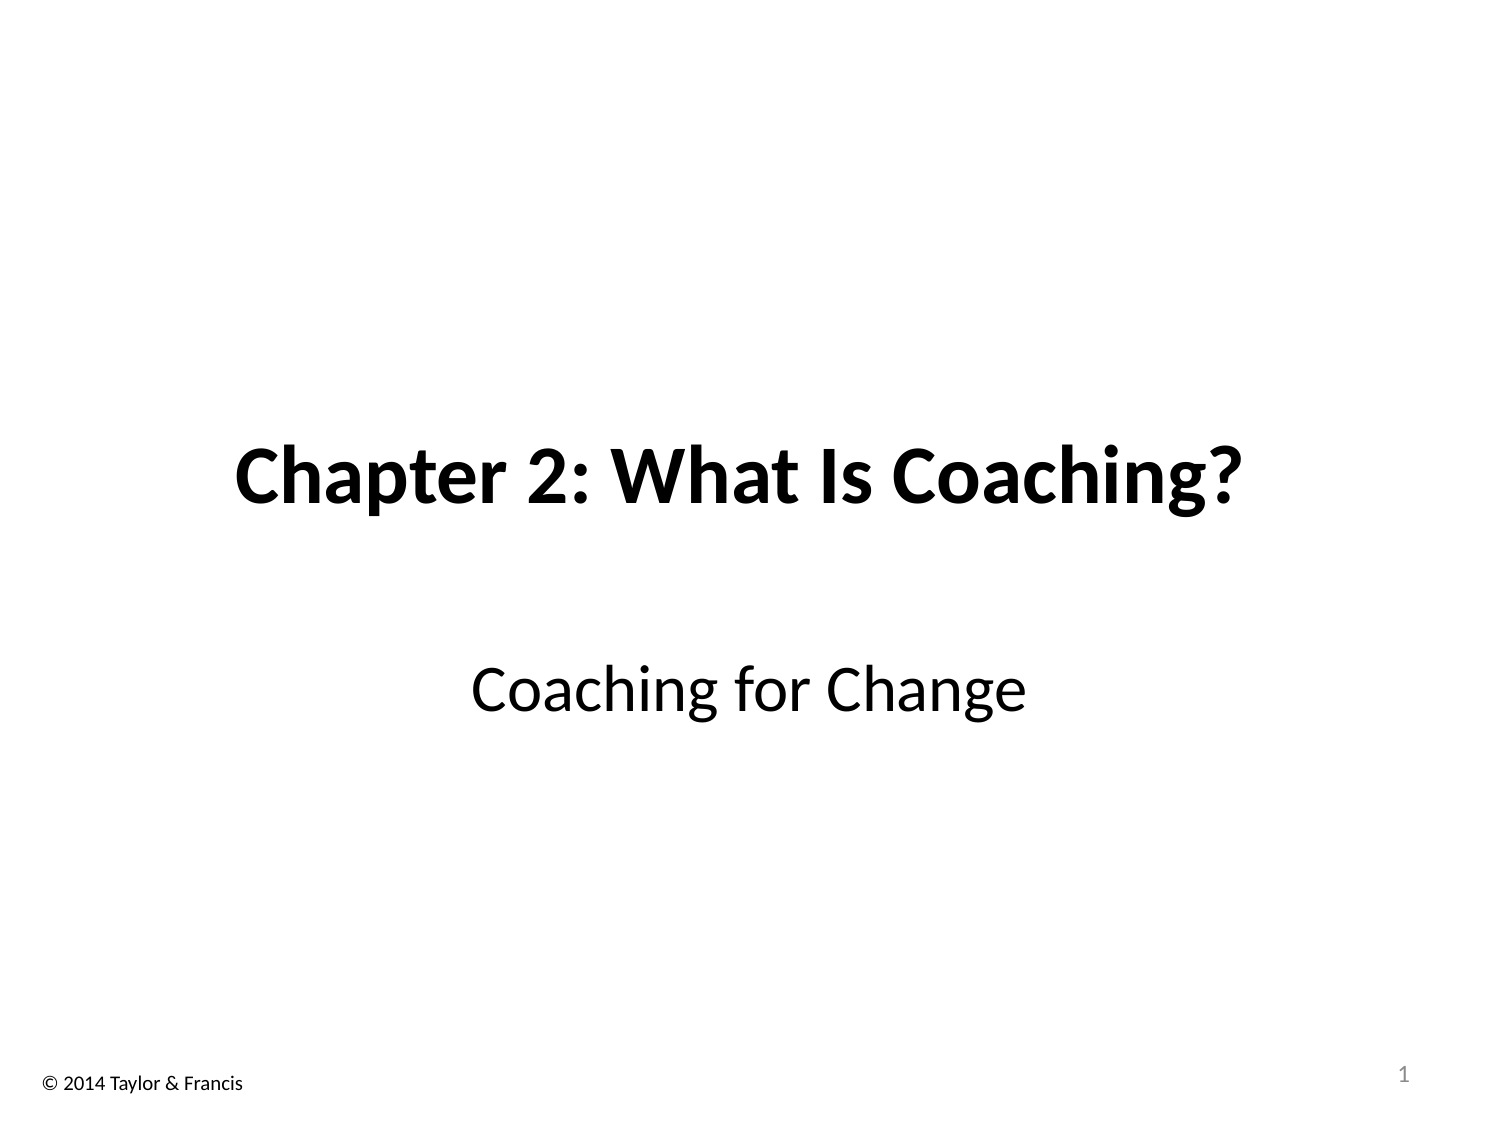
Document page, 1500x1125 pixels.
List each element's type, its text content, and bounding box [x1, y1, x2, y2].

title Chapter 2: What Is Coaching? [112, 349, 1388, 591]
text_box © 2014 Taylor & Francis [26, 1062, 262, 1102]
subtitle Coaching for Change [225, 637, 1275, 925]
slide_number 1 [1074, 1042, 1425, 1103]
